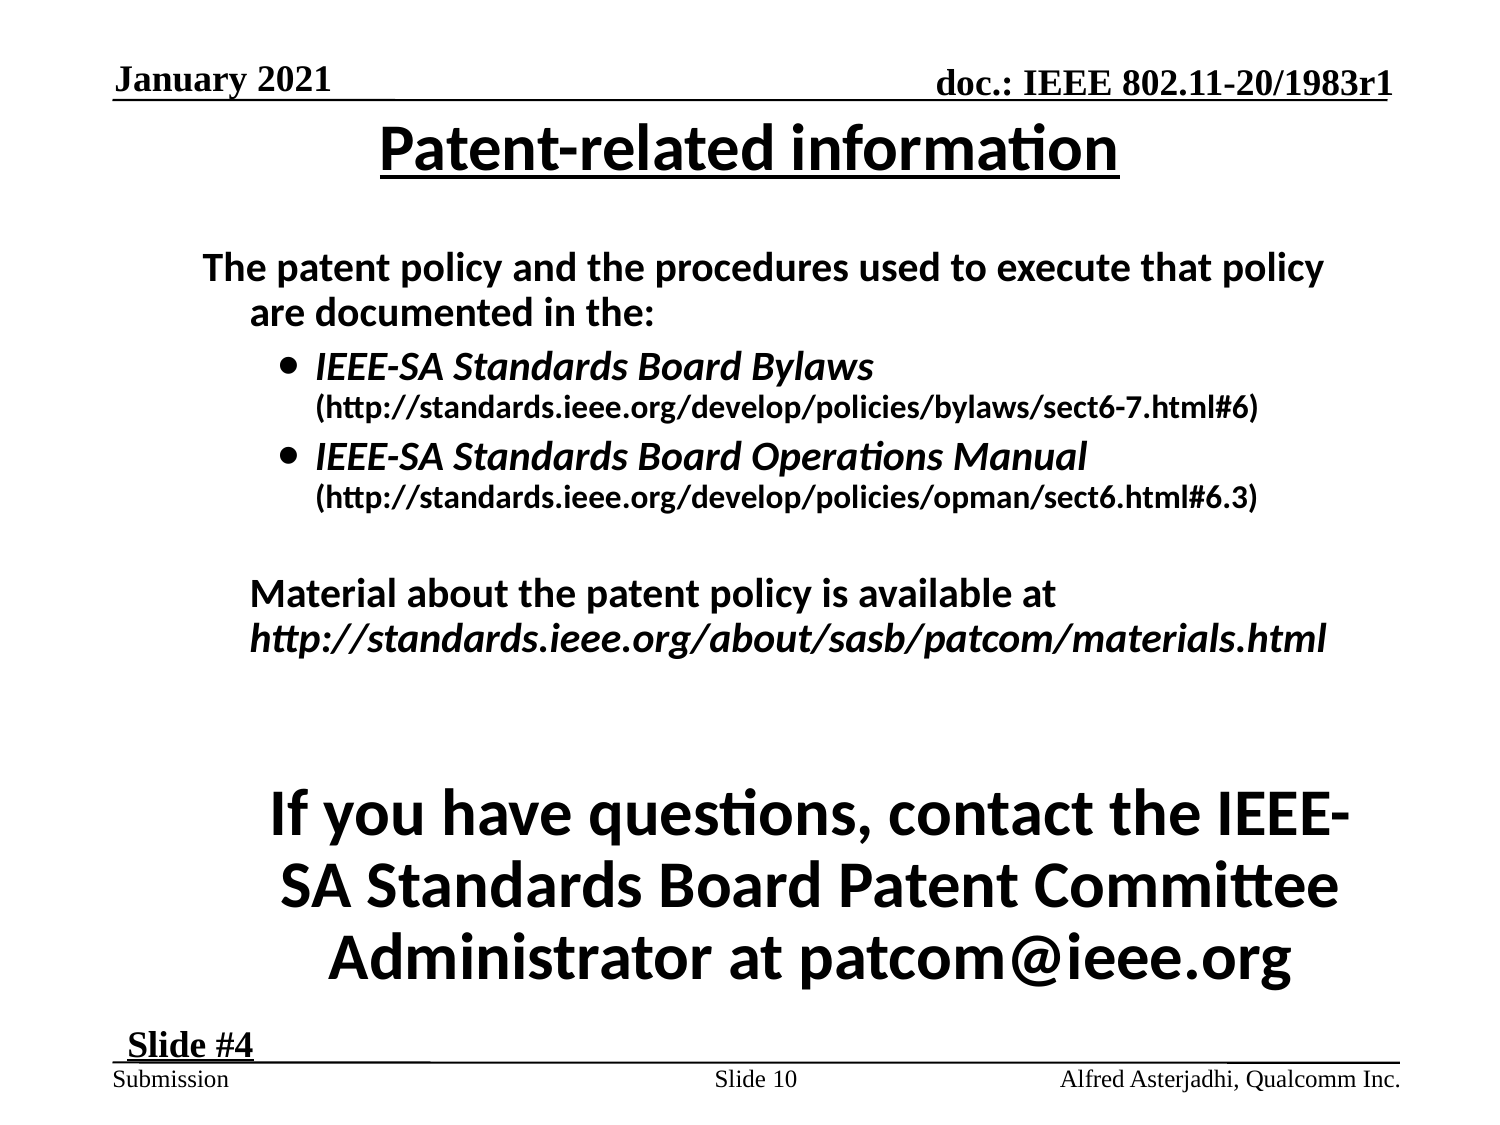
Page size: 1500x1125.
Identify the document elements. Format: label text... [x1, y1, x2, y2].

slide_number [114, 54, 493, 100]
slide_number Slide 10 [712, 1061, 800, 1123]
text_box Slide #4 [112, 1012, 269, 1073]
title Patent-related information [112, 112, 1388, 176]
list The patent policy and the procedures used to execute that policy are documented in the: IEEE-SA Standards Board Bylaws (http://standards.ieee.org/develop/policies/bylaws/sect6-7.html#6) IEEE-SA Standards Board Operations Manual (http://standards.ieee.org/develop/policies/opman/sect6.html#6.3) Material about the patent policy is available at http://standards.ieee.org/about/sasb/patcom/materials.html If you have questions, contact the IEEE-SA Standards Board Patent Committee Administrator at patcom@ieee.org [112, 237, 1388, 913]
footer Alfred Asterjadhi, Qualcomm Inc. [878, 1061, 1402, 1093]
